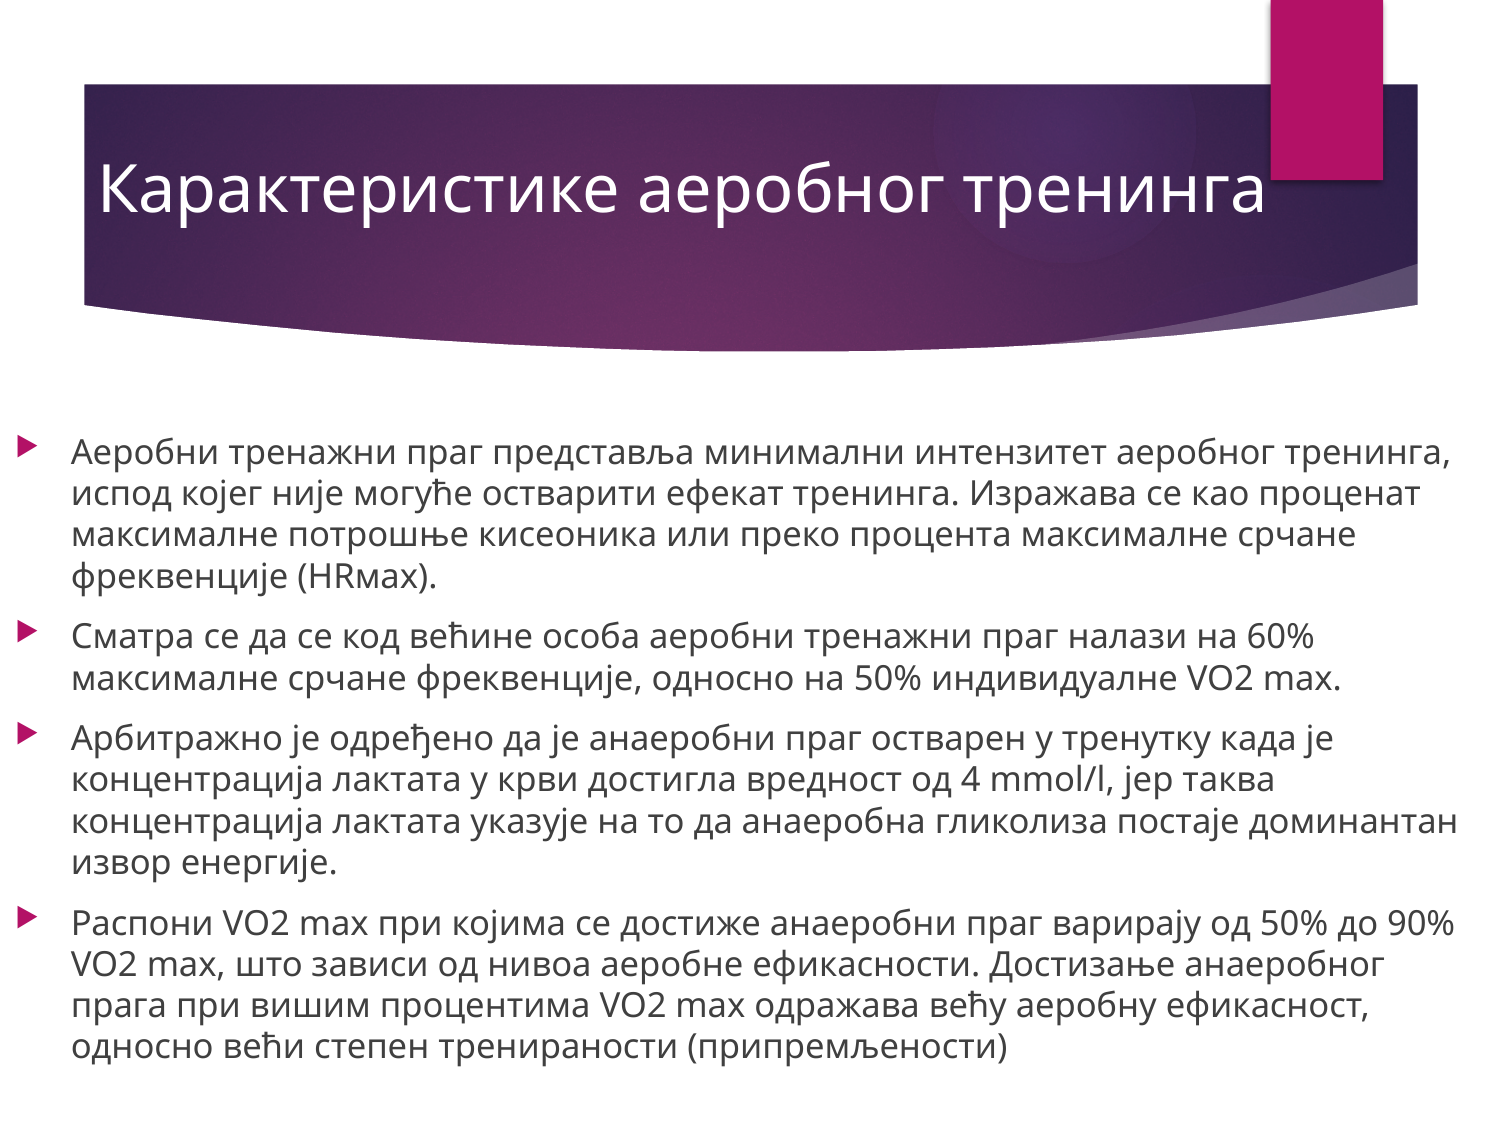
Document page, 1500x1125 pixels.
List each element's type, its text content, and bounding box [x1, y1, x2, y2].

title Карактеристике аеробног тренинга [64, 152, 1341, 220]
list Аеробни тренажни праг представља минимални интензитет аеробног тренинга, испод којег није могуће остварити ефекат тренинга. Изражава се као проценат максималне потрошње кисеоника или преко процента максималне срчане фреквенције (HRмах). Сматра се да се код већине особа аеробни тренажни праг налази на 60% максималне срчане фреквенције, односно на 50% индивидуалне VO2 max. Арбитражно је одређено да је анаеробни праг остварен у тренутку када је концентрација лактата у крви достигла вредност од 4 mmol/l, јер таква концентрација лактата указује на то да анаеробна гликолиза постаје доминантан извор енергије. Распони VO2 max при којима се достиже анаеробни праг варирају од 50% до 90% VO2 max, што зависи од нивоа аеробне ефикасности. Достизање анаеробног прага при вишим процентима VO2 max одражава већу аеробну ефикасност, односно већи степен тренираности (припремљености) [0, 361, 1500, 1079]
